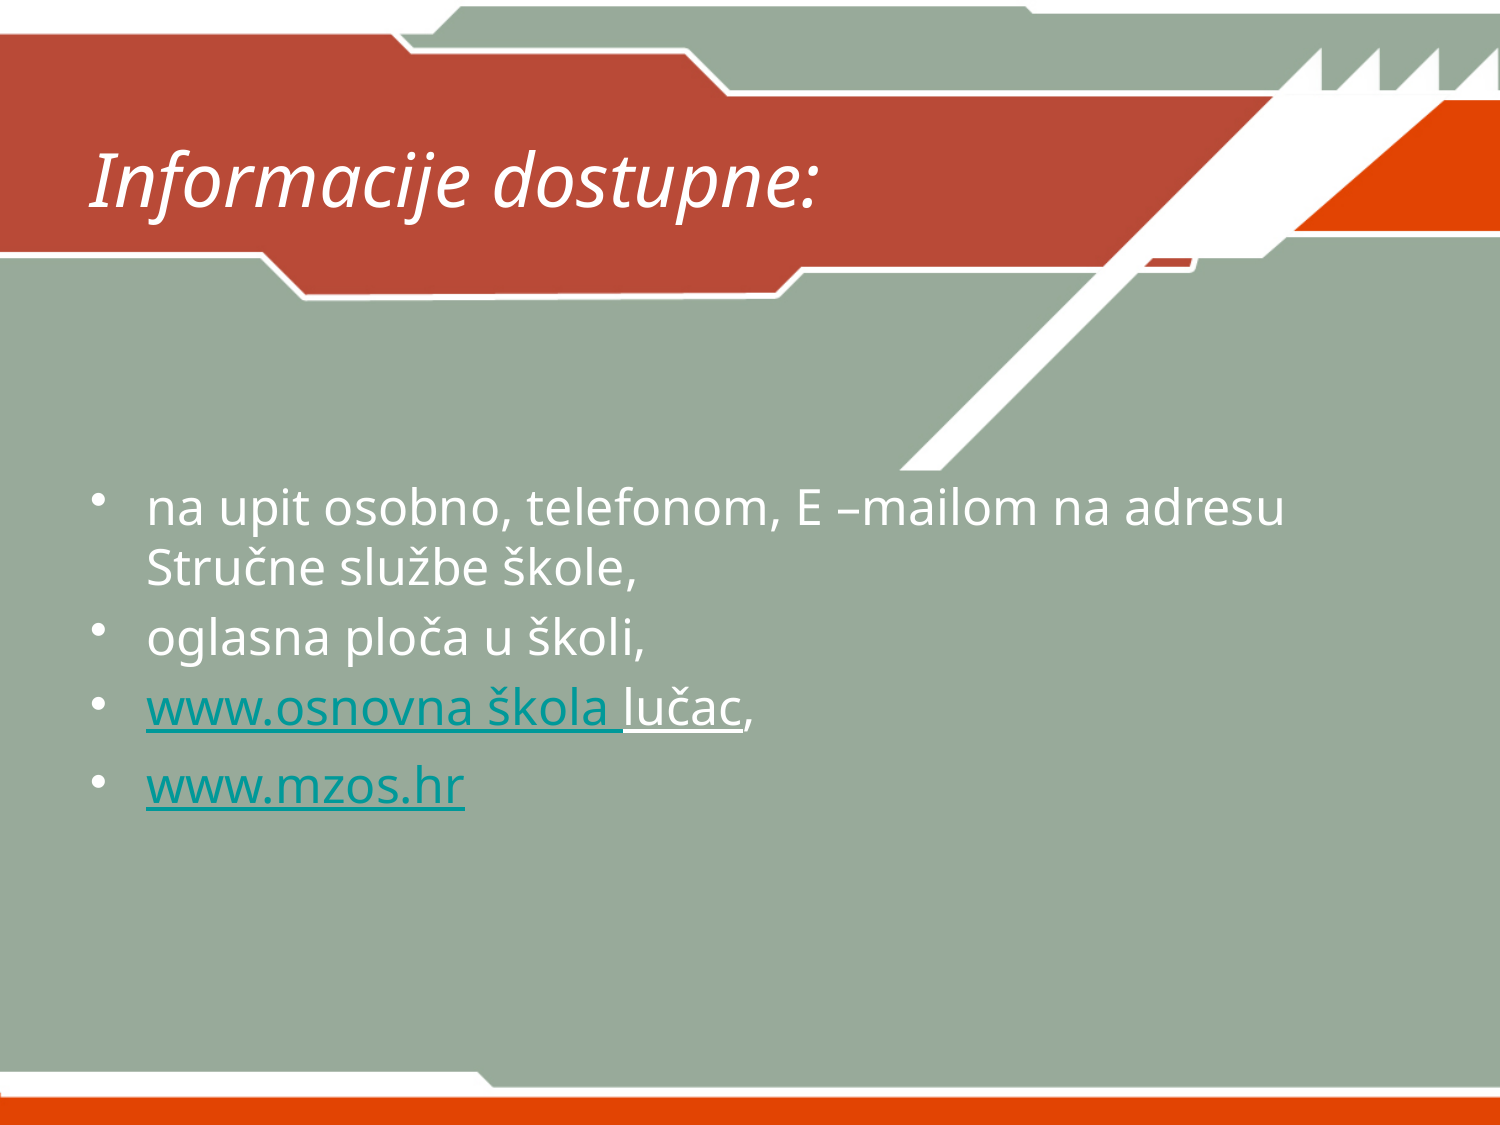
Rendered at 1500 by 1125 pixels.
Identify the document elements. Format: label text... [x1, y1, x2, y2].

title Informacije dostupne: [74, 104, 1426, 251]
picture [0, 0, 1500, 1125]
list na upit osobno, telefonom, E –mailom na adresu Stručne službe škole, oglasna ploča u školi, www.osnovna škola lučac, www.mzos.hr [74, 467, 1426, 1006]
